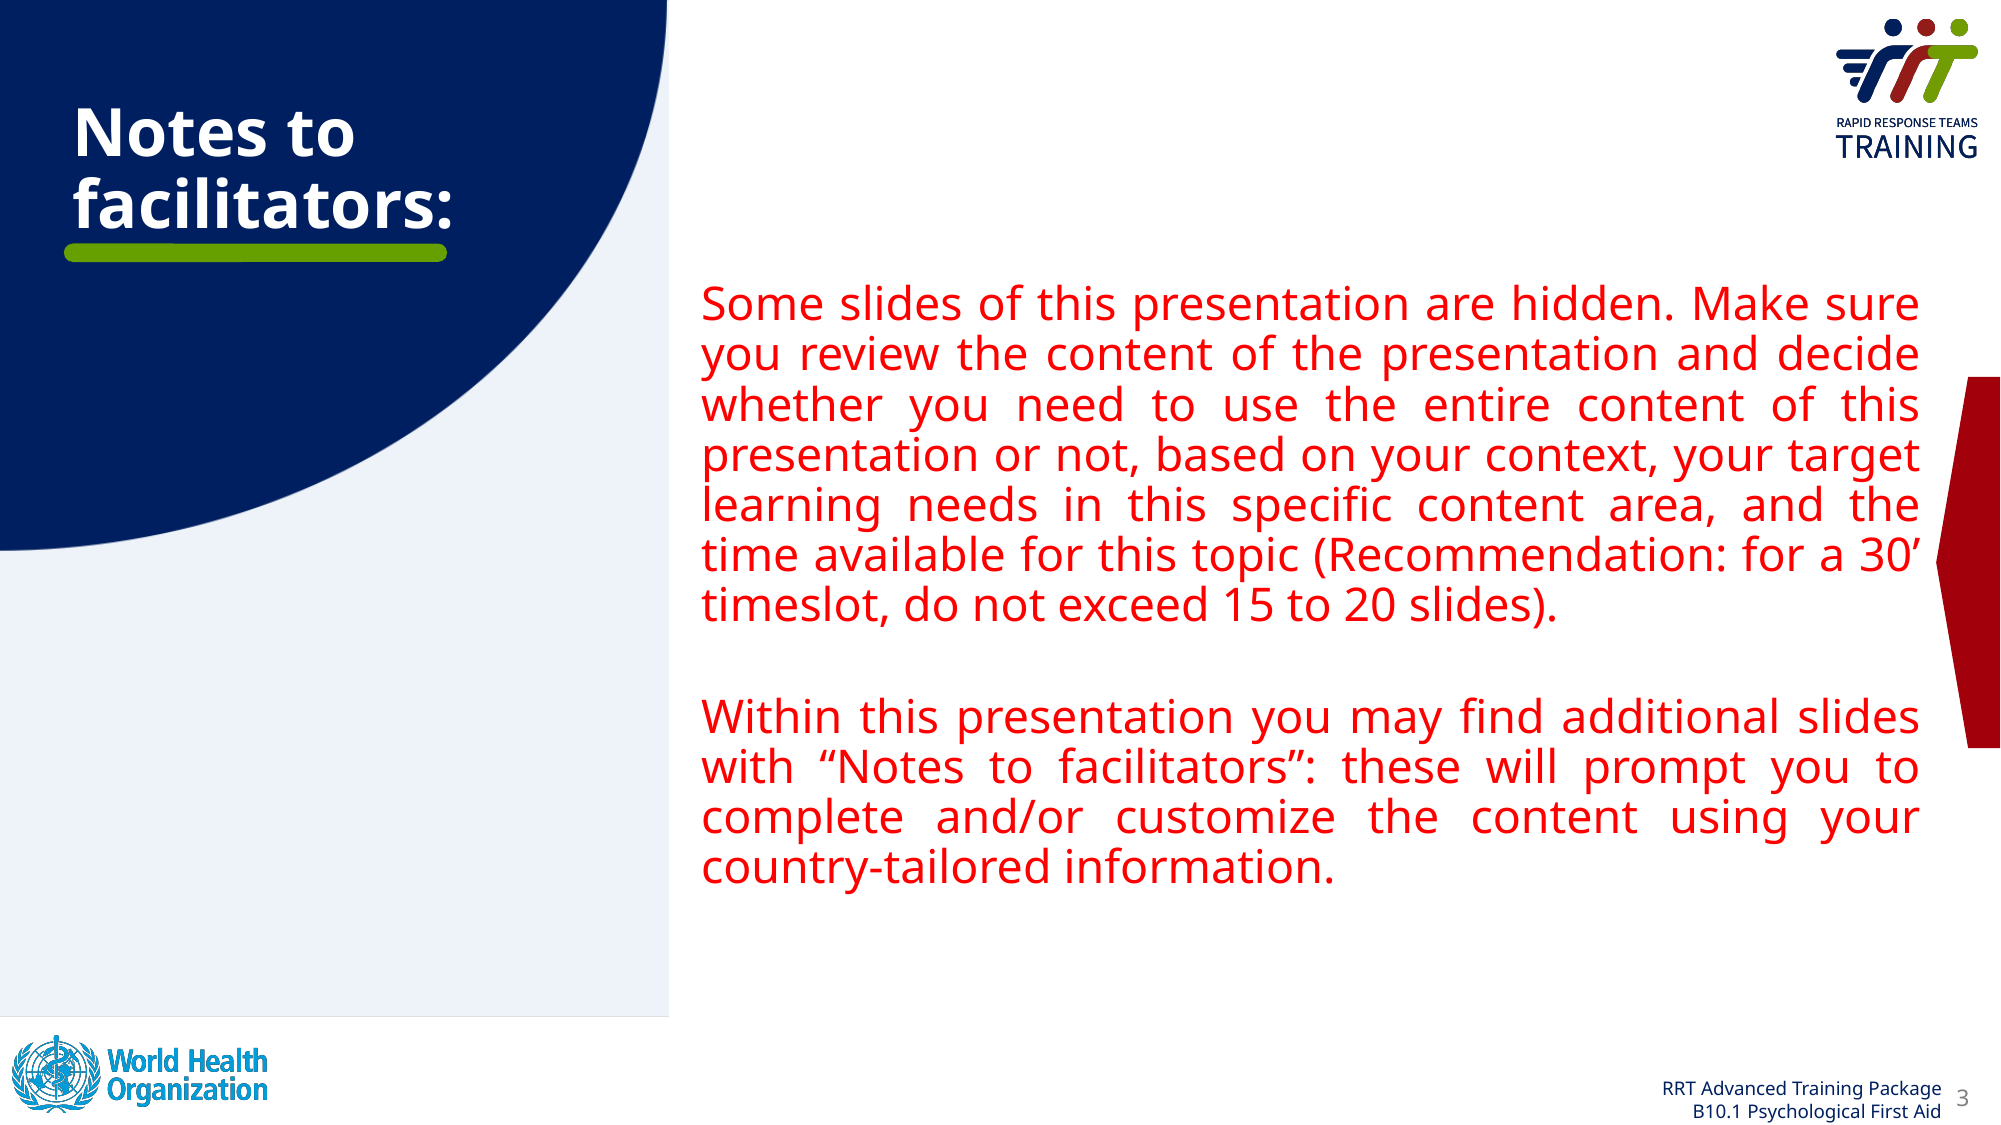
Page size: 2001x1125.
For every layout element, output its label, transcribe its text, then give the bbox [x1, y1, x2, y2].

picture [22, 1062, 26, 1077]
picture [1835, 19, 1978, 167]
picture [59, 1035, 267, 1113]
picture [71, 1053, 90, 1091]
picture [30, 1083, 37, 1091]
picture [12, 1035, 54, 1068]
picture [12, 1083, 48, 1113]
picture [34, 1054, 43, 1078]
title Notes to facilitators: [64, 73, 601, 269]
picture [0, 0, 669, 1018]
list Some slides of this presentation are hidden. Make sure you review the content of the presentation and decide whether you need to use the entire content of this presentation or not, based on your context, your target learning needs in this specific content area, and the time available for this topic (Recommendation: for a 30’ timeslot, do not exceed 15 to 20 slides). Within this presentation you may find additional slides with “Notes to facilitators”: these will prompt you to complete and/or customize the content using your country-tailored information. [700, 218, 1922, 907]
picture [24, 1054, 36, 1087]
picture [46, 1056, 54, 1062]
picture [40, 1062, 47, 1070]
picture [36, 1088, 78, 1105]
picture [50, 1108, 62, 1113]
